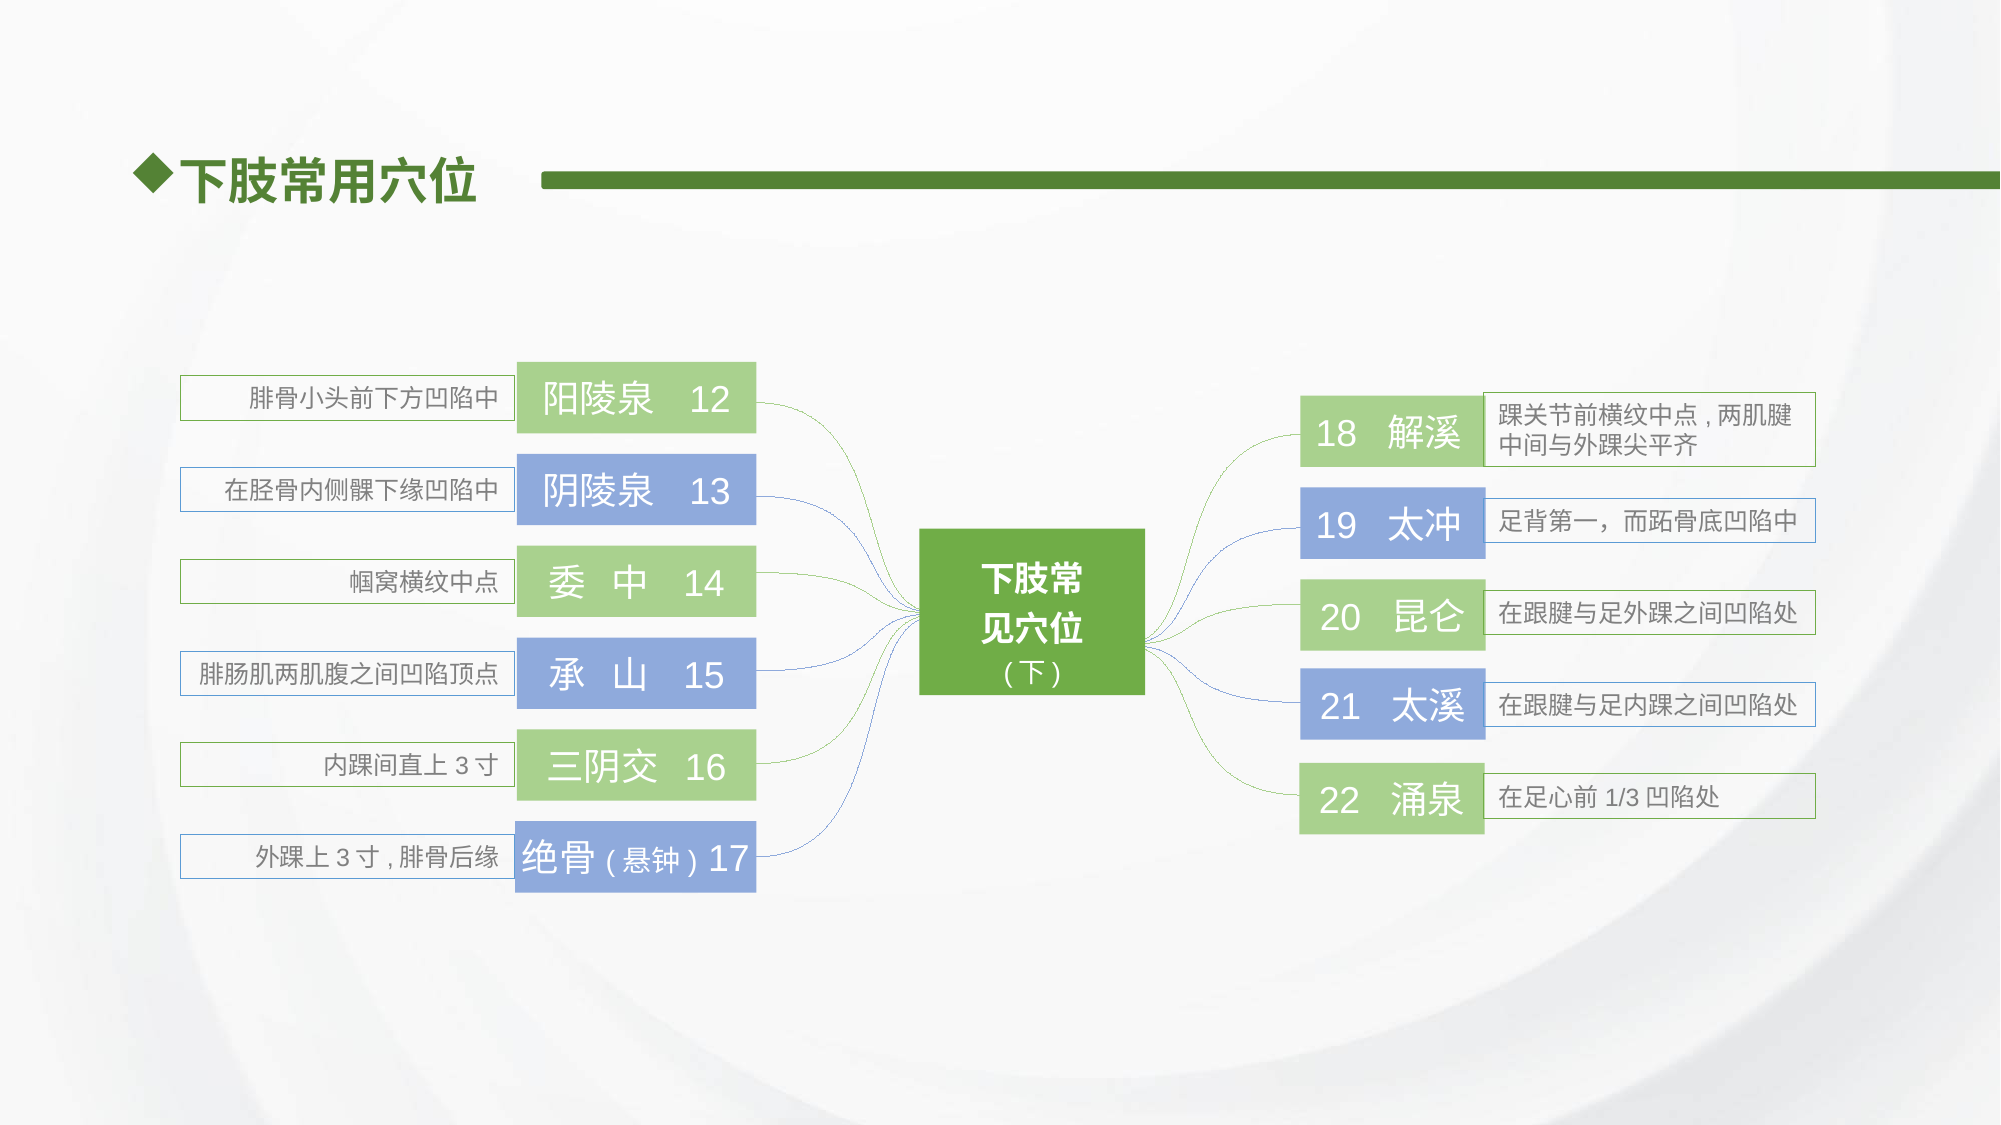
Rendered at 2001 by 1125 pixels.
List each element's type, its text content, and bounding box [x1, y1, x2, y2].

text_box 绝骨(悬钟) 17 [514, 820, 757, 894]
text_box 踝关节前横纹中点,两肌腱中间与外踝尖平齐 [1483, 392, 1816, 467]
text_box 阳陵泉 12 [516, 361, 757, 434]
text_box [1120, 434, 1305, 796]
text_box 委 中 14 [516, 545, 756, 618]
text_box 下肢常用穴位 [113, 142, 494, 218]
text_box 承 山 15 [516, 636, 756, 710]
text_box 下肢常 见穴位 (下) [940, 528, 1120, 696]
text_box 三阴交 16 [516, 728, 756, 802]
text_box 阴陵泉 13 [516, 453, 756, 526]
picture [0, 0, 2001, 1125]
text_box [756, 402, 940, 857]
text_box 20 昆仑 [1305, 578, 1487, 652]
text_box 帼窝横纹中点 [180, 559, 515, 604]
text_box 足背第一，而跖骨底凹陷中 [1483, 498, 1816, 543]
text_box 在跟腱与足内踝之间凹陷处 [1483, 682, 1816, 727]
text_box 在跟腱与足外踝之间凹陷处 [1483, 590, 1816, 635]
text_box 腓肠肌两肌腹之间凹陷顶点 [180, 651, 515, 696]
text_box 内踝间直上3寸 [180, 742, 515, 787]
text_box 19 太冲 [1305, 486, 1487, 560]
text_box [540, 170, 2000, 191]
text_box 腓骨小头前下方凹陷中 [180, 375, 515, 421]
text_box 18 解溪 [1299, 395, 1487, 468]
text_box 在足心前1/3凹陷处 [1483, 773, 1816, 819]
text_box 外踝上3寸,腓骨后缘 [180, 834, 515, 879]
text_box 21 太溪 [1305, 667, 1487, 741]
text_box 在胫骨内侧髁下缘凹陷中 [180, 467, 515, 512]
text_box 22 涌泉 [1298, 762, 1486, 835]
